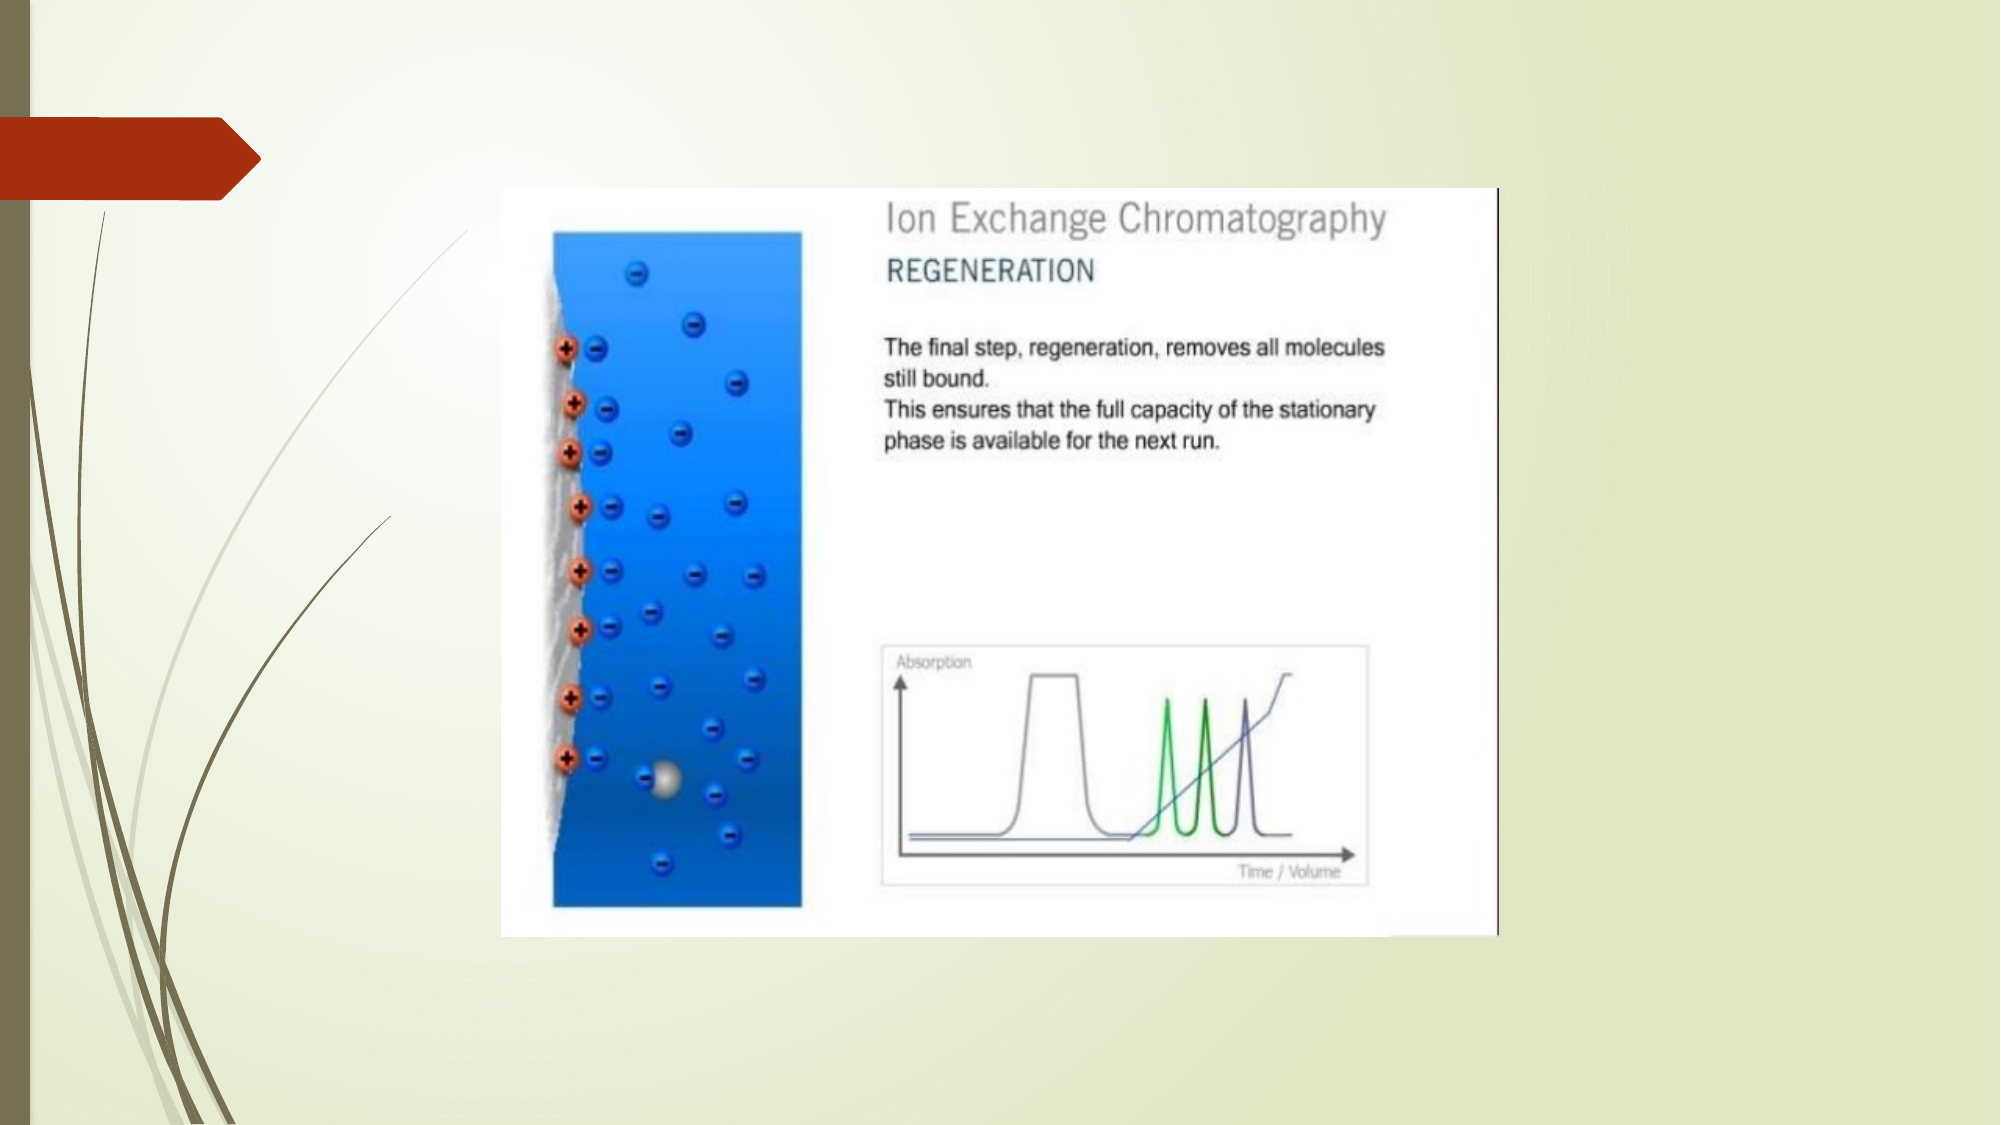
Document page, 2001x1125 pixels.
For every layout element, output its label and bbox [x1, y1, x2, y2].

picture [501, 187, 1499, 937]
